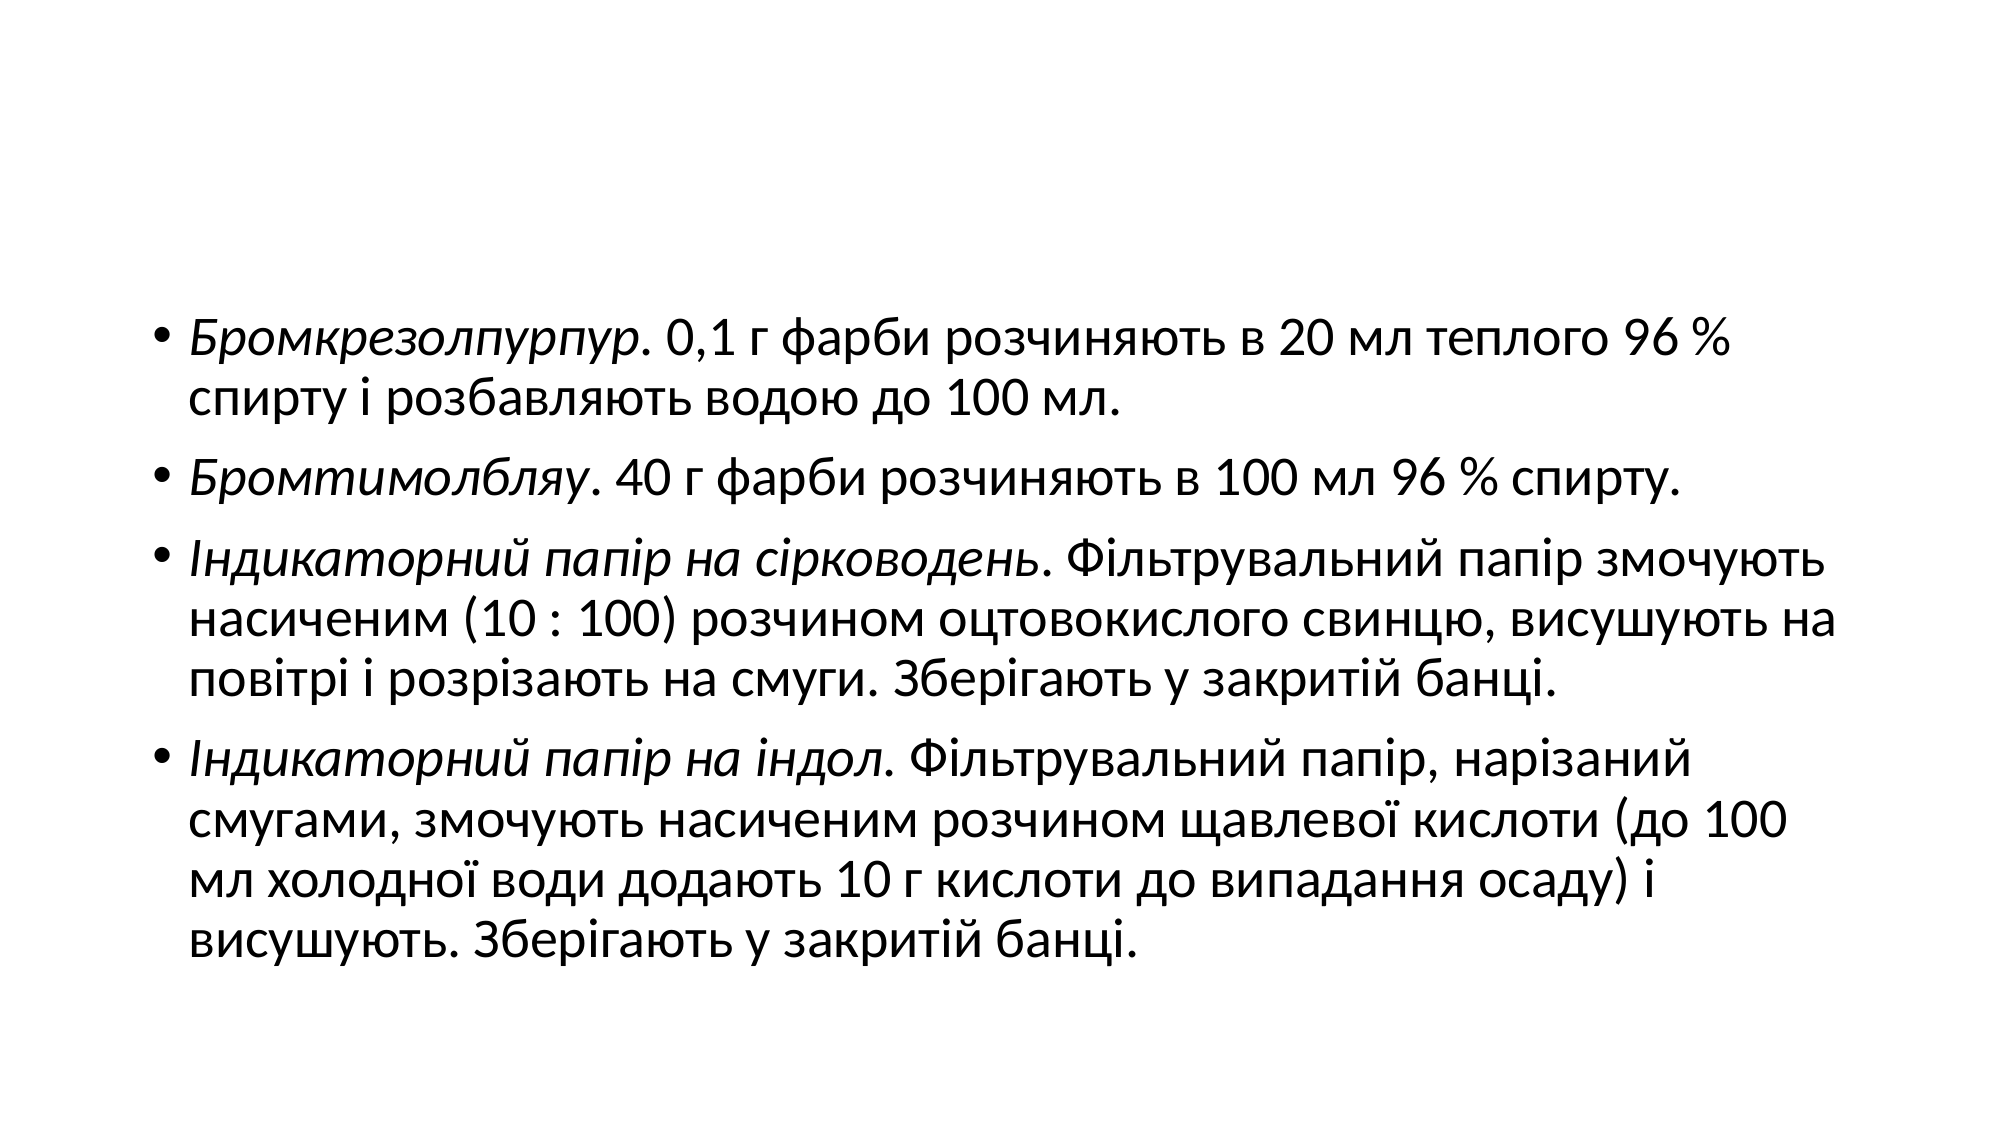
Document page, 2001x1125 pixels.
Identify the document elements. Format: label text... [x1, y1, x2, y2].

list Бромкрезолпурпур. 0,1 г фарби розчиняють в 20 мл теплого 96 % спирту і розбавляють водою до 100 мл. Бромтимолбляу. 40 г фарби розчиняють в 100 мл 96 % спирту. Індикаторний папір на сірководень. Фільтрувальний папір змочують насиченим (10 : 100) розчином оцтовокислого свинцю, висушують на повітрі і розрізають на смуги. Зберігають у закритій банці. Індикаторний папір на індол. Фільтрувальний папір, нарізаний смугами, змочують насиченим розчином щавлевої кислоти (до 100 мл холодної води додають 10 г кислоти до випадання осаду) і висушують. Зберігають у закритій банці. [137, 299, 1863, 1014]
